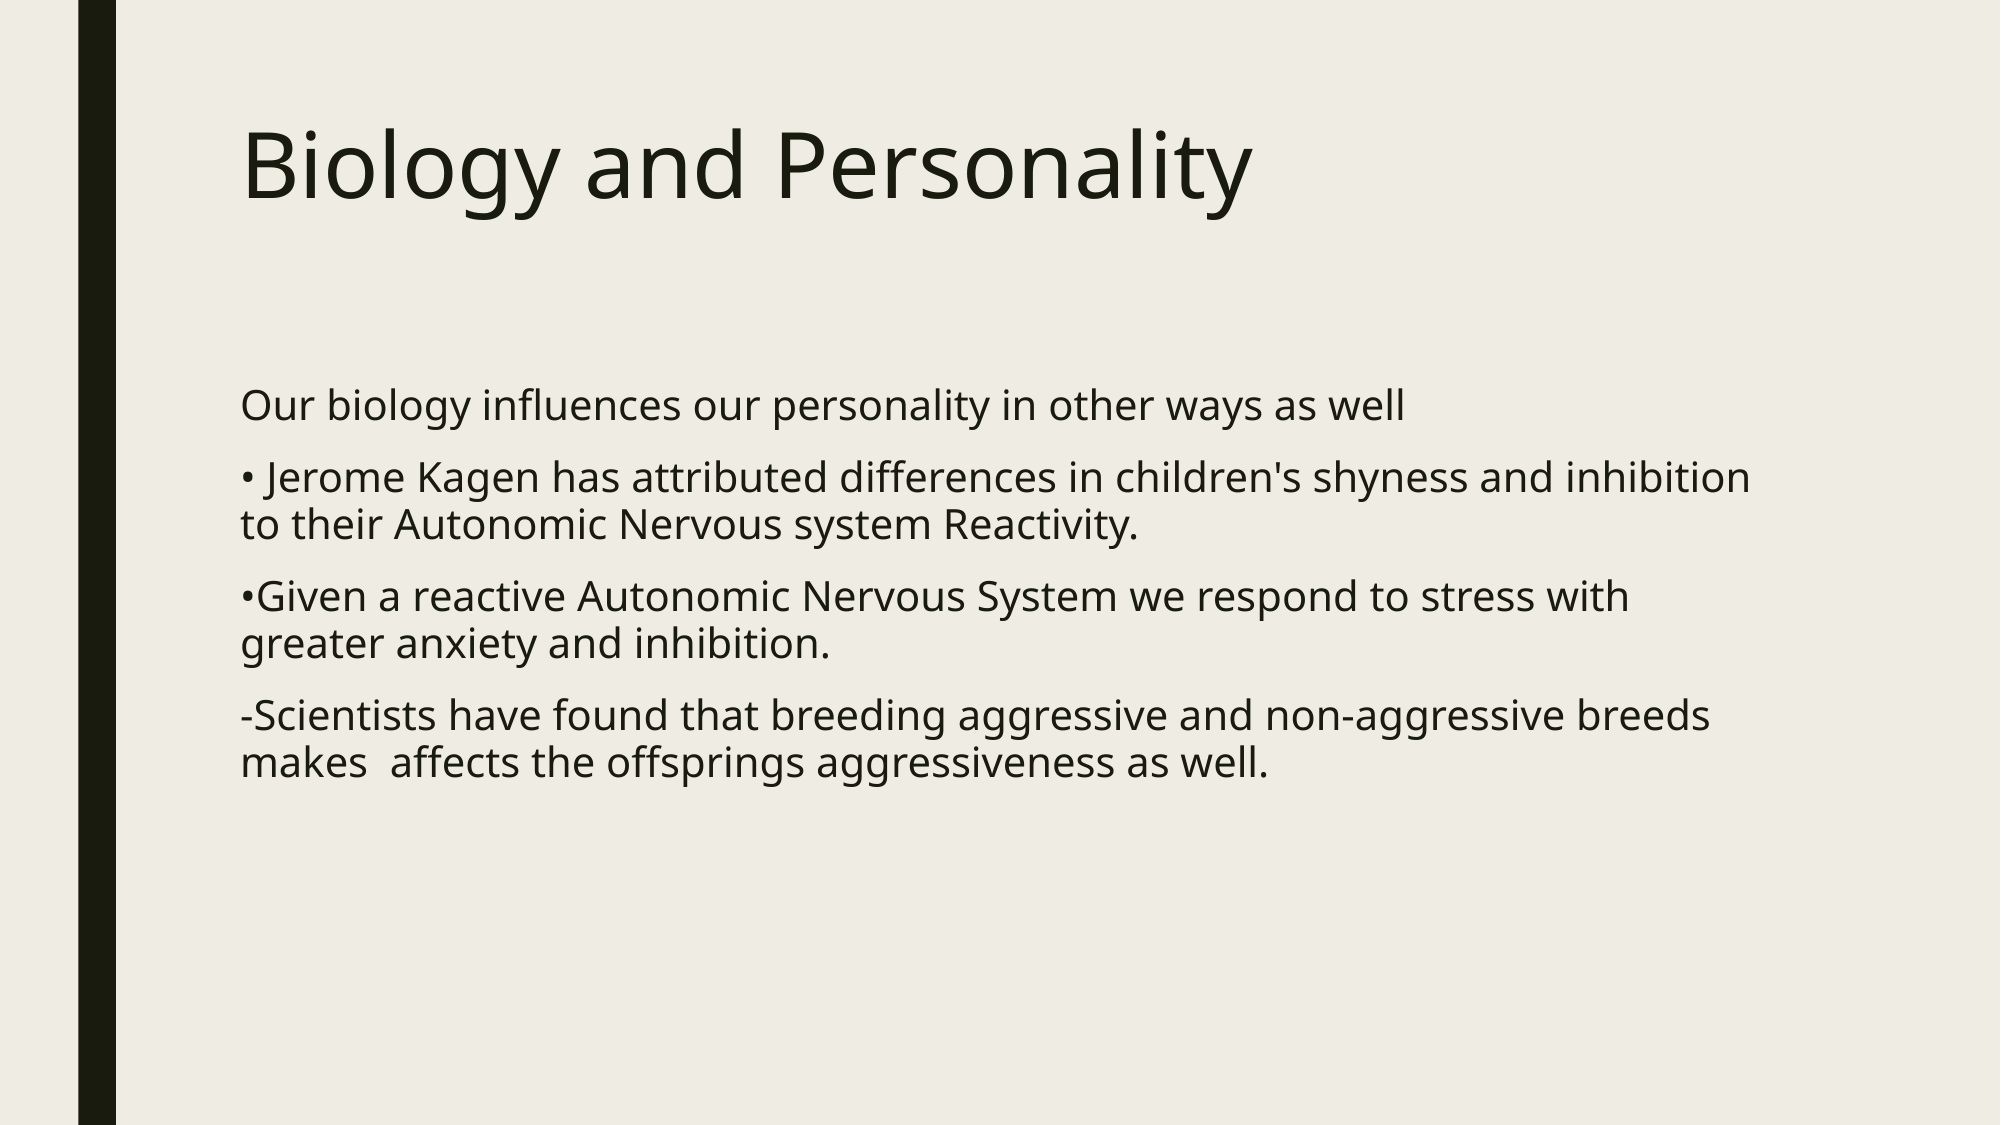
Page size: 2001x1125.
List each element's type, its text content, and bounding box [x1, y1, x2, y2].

list Our biology influences our personality in other ways as well • Jerome Kagen has attributed differences in children's shyness and inhibition to their Autonomic Nervous system Reactivity. •Given a reactive Autonomic Nervous System we respond to stress with greater anxiety and inhibition. -Scientists have found that breeding aggressive and non-aggressive breeds makes affects the offsprings aggressiveness as well. [225, 375, 1800, 963]
title Biology and Personality [225, 112, 1800, 357]
